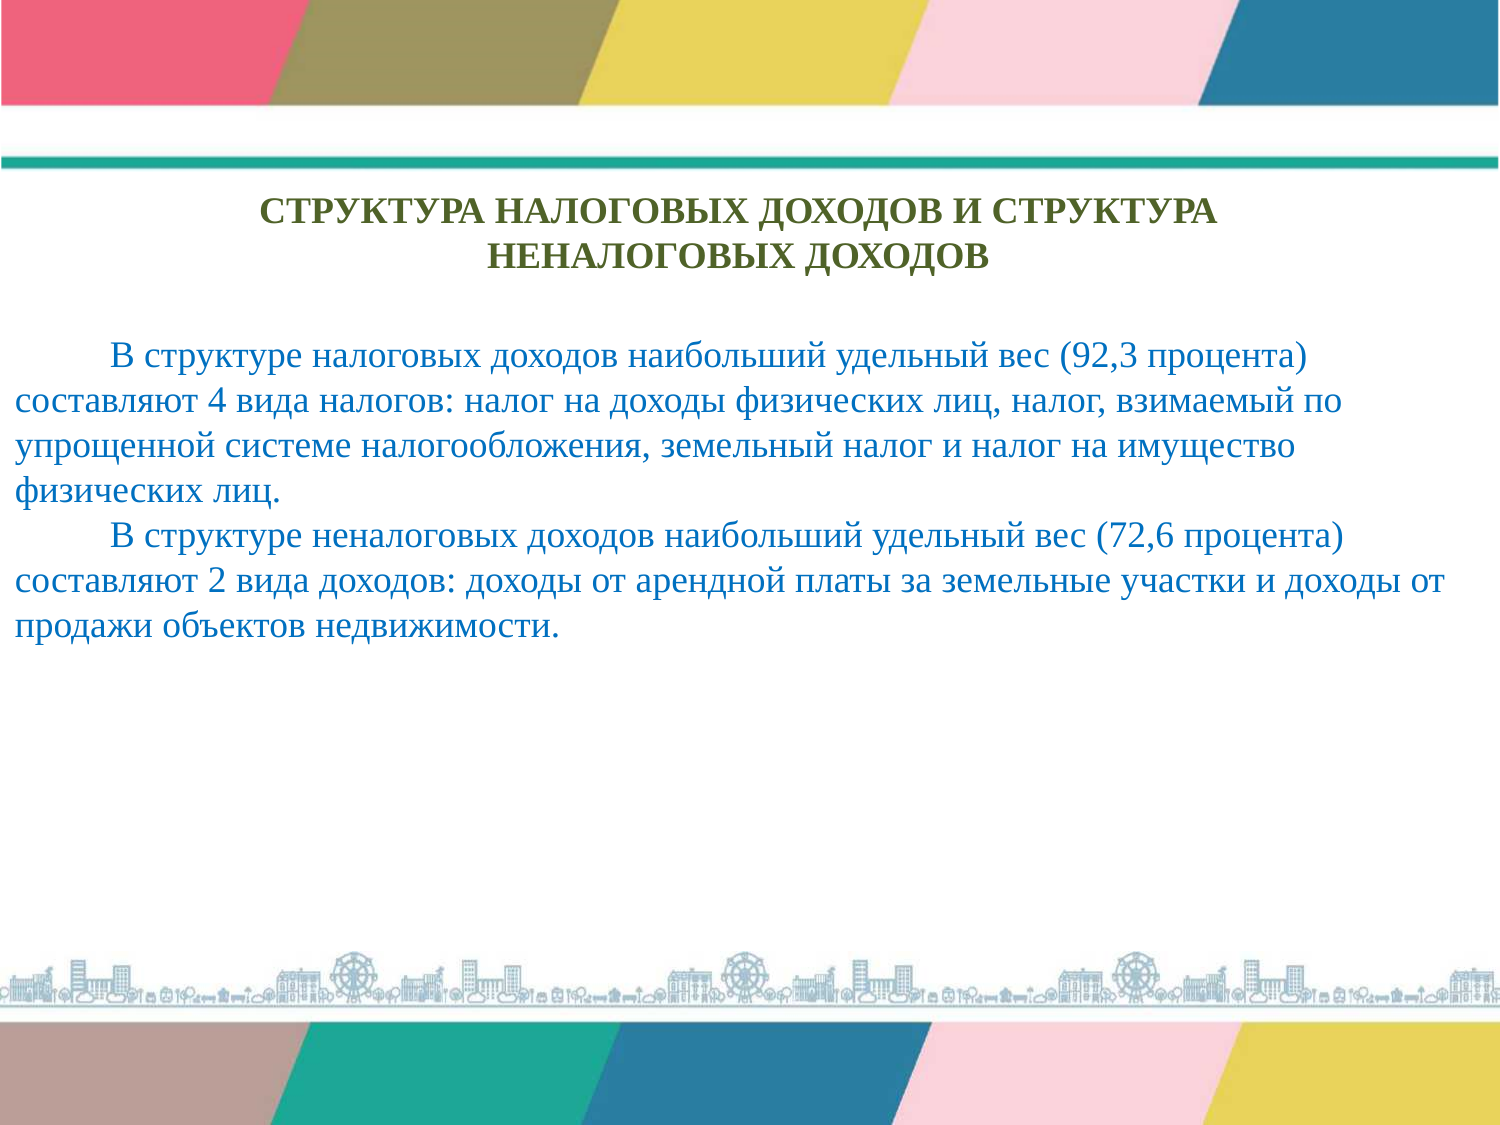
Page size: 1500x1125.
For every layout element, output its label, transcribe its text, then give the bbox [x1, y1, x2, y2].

picture [0, 0, 1500, 172]
picture [0, 951, 1500, 1125]
text_box В структуре налоговых доходов наибольший удельный вес (92,3 процента) составляют 4 вида налогов: налог на доходы физических лиц, налог, взимаемый по упрощенной системе налогообложения, земельный налог и налог на имущество физических лиц. В структуре неналоговых доходов наибольший удельный вес (72,6 процента) составляют 2 вида доходов: доходы от арендной платы за земельные участки и доходы от продажи объектов недвижимости. [0, 322, 1500, 653]
text_box СТРУКТУРА НАЛОГОВЫХ ДОХОДОВ И СТРУКТУРА НЕНАЛОГОВЫХ ДОХОДОВ [0, 180, 1477, 329]
